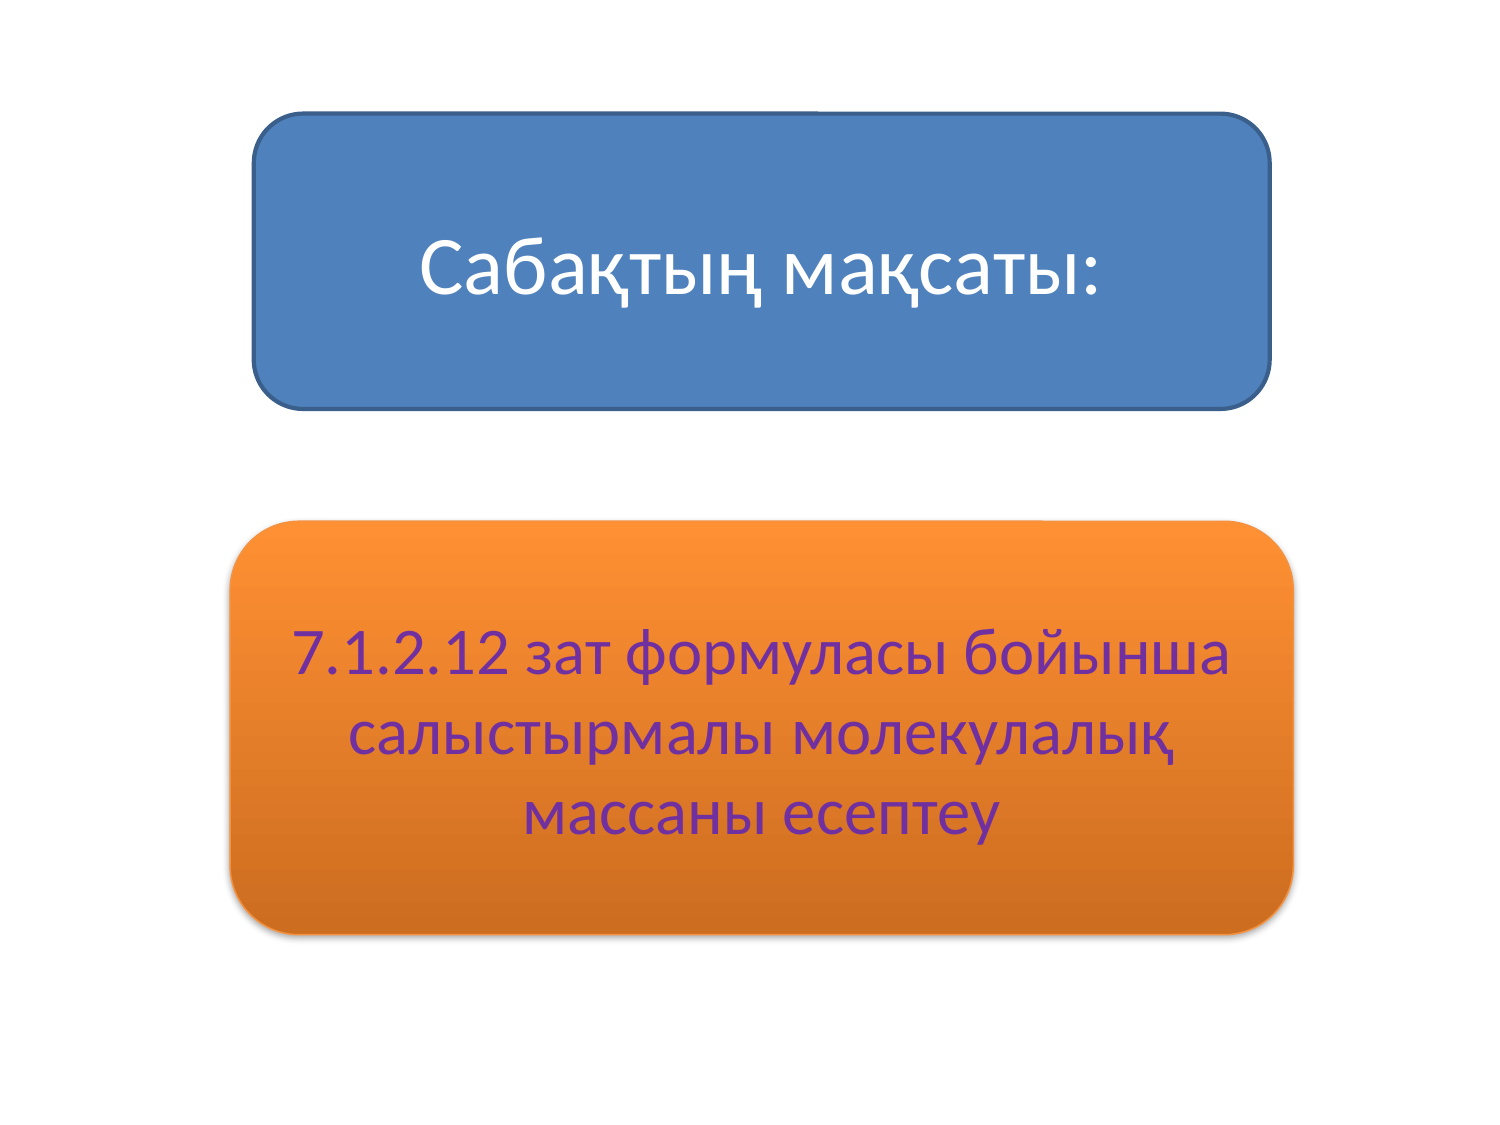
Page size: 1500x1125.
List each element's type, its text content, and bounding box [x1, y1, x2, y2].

text_box Сабақтың мақсаты: [251, 111, 1272, 412]
text_box 7.1.2.12 зат формуласы бойынша салыстырмалы молекулалық массаны есептеу [229, 520, 1295, 936]
